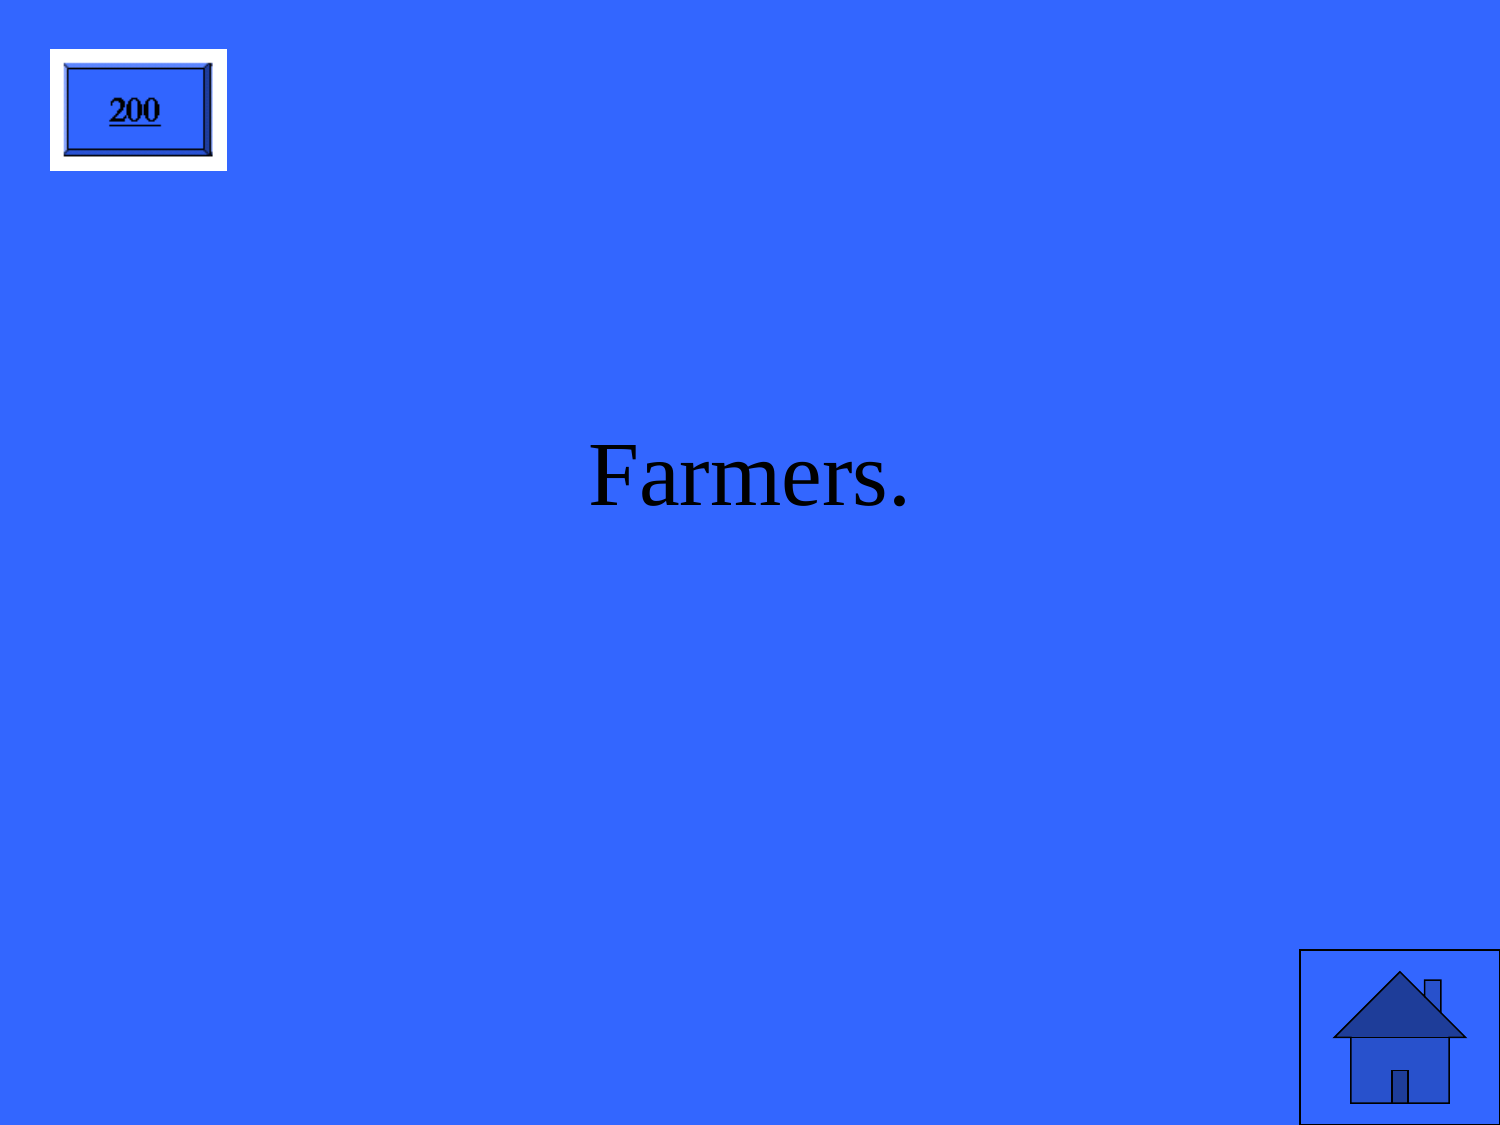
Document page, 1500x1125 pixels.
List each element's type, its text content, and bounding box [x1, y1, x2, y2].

title Farmers. [112, 375, 1388, 563]
picture [49, 49, 227, 171]
text_box [1299, 950, 1500, 1125]
